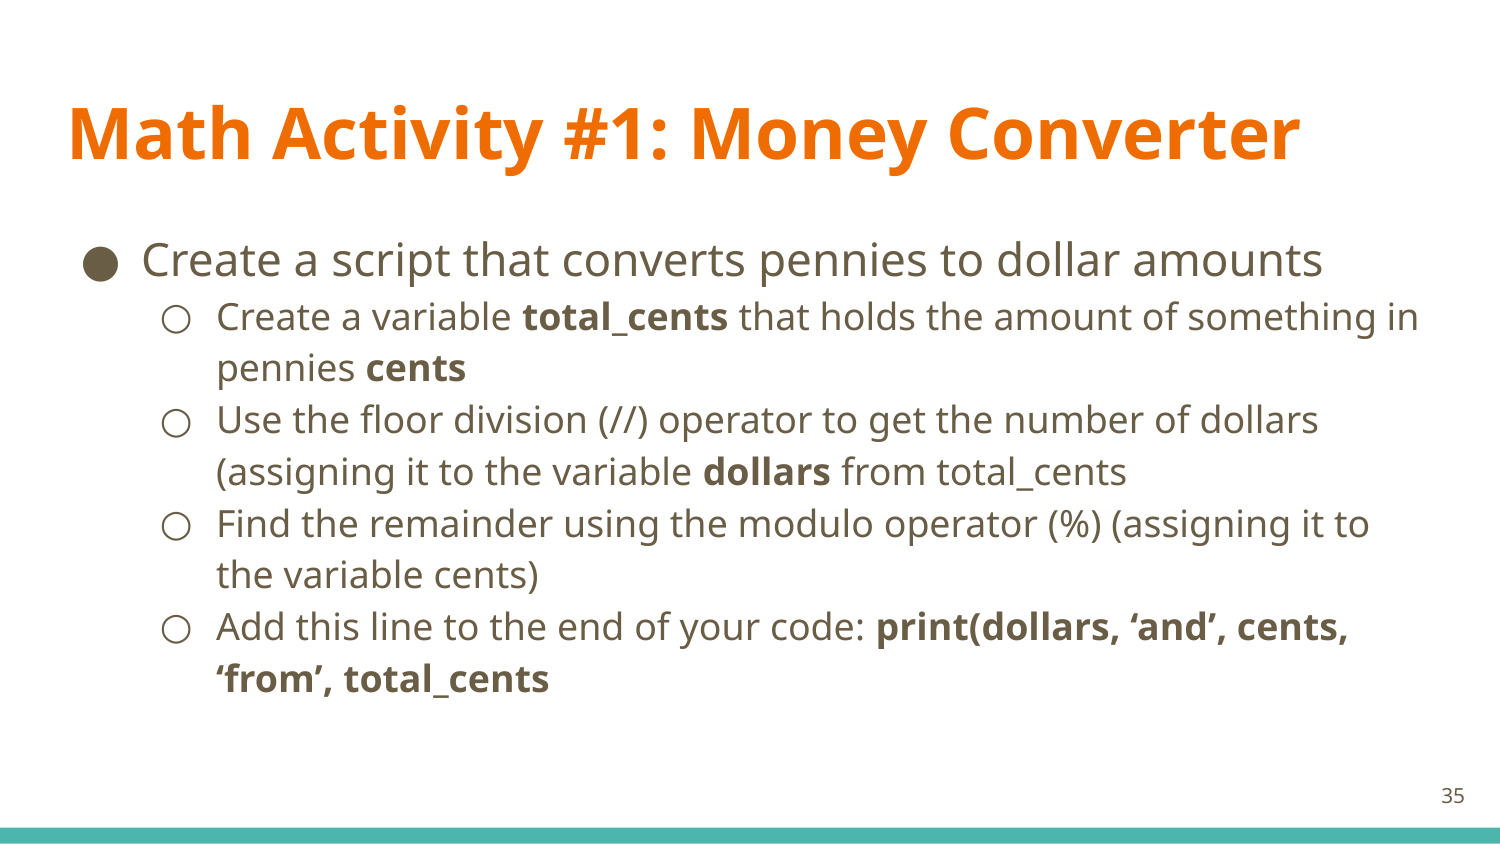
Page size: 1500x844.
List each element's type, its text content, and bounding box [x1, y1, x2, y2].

slide_number ‹#› [1389, 764, 1480, 830]
list Create a script that converts pennies to dollar amounts Create a variable total_cents that holds the amount of something in pennies cents Use the floor division (//) operator to get the number of dollars (assigning it to the variable dollars from total_cents Find the remainder using the modulo operator (%) (assigning it to the variable cents) Add this line to the end of your code: print(dollars, ‘and’, cents, ‘from’, total_cents [51, 207, 1449, 750]
title Math Activity #1: Money Converter [51, 72, 1449, 189]
